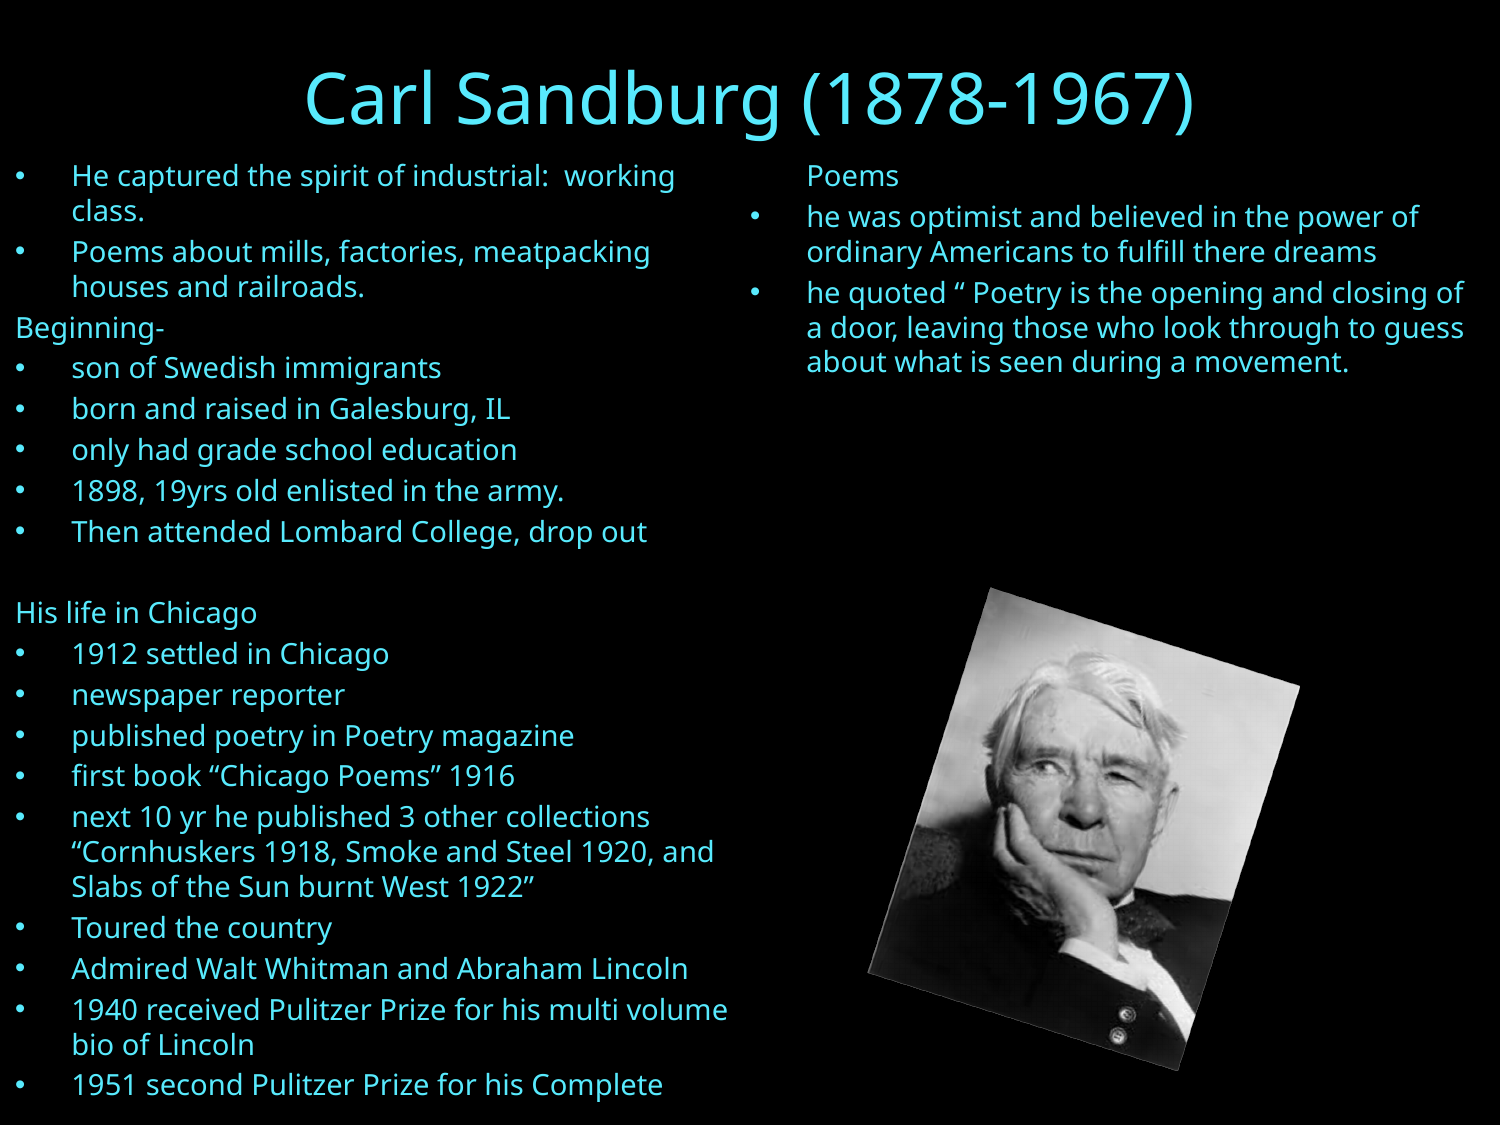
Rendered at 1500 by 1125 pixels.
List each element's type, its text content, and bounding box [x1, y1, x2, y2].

picture [869, 589, 1299, 1070]
title Carl Sandburg (1878-1967) [75, 45, 1425, 149]
list He captured the spirit of industrial: working class. Poems about mills, factories, meatpacking houses and railroads. Beginning- son of Swedish immigrants born and raised in Galesburg, IL only had grade school education 1898, 19yrs old enlisted in the army. Then attended Lombard College, drop out His life in Chicago 1912 settled in Chicago newspaper reporter published poetry in Poetry magazine first book “Chicago Poems” 1916 next 10 yr he published 3 other collections “Cornhuskers 1918, Smoke and Steel 1920, and Slabs of the Sun burnt West 1922” Toured the country Admired Walt Whitman and Abraham Lincoln 1940 received Pulitzer Prize for his multi volume bio of Lincoln 1951 second Pulitzer Prize for his Complete Poems he was optimist and believed in the power of ordinary Americans to fulfill there dreams he quoted “ Poetry is the opening and closing of a door, leaving those who look through to guess about what is seen during a movement. [0, 149, 1500, 1125]
